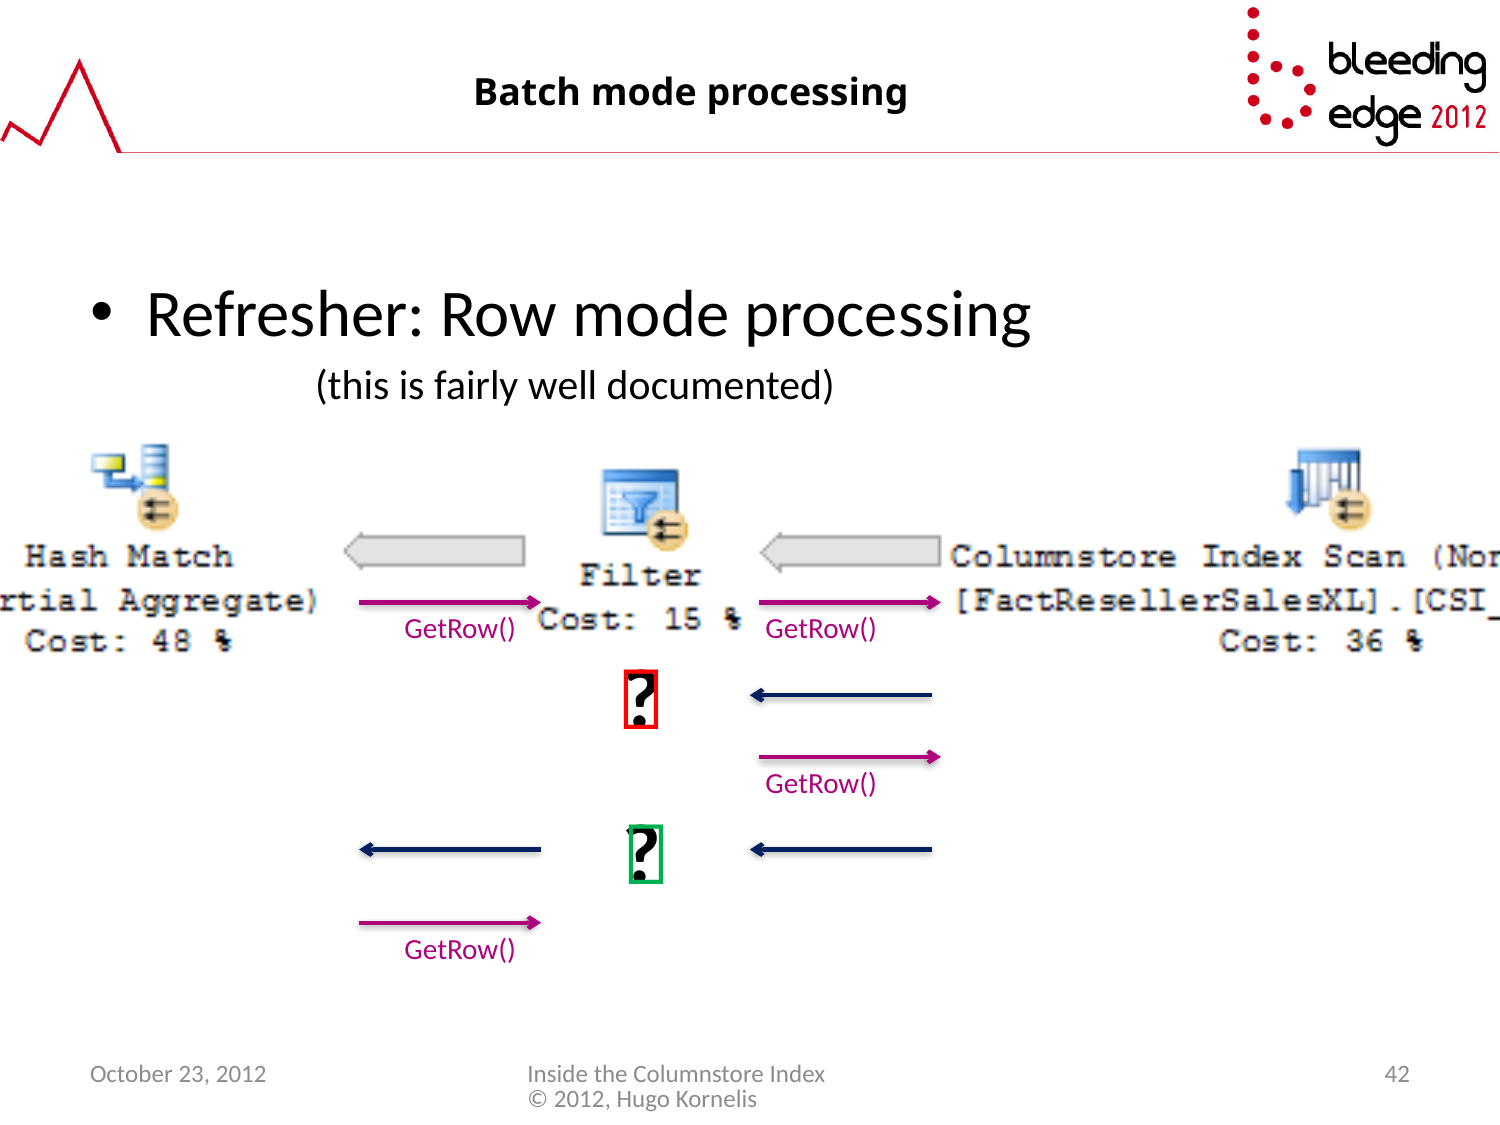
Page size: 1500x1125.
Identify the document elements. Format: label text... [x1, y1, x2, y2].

picture [0, 1, 1500, 153]
list Refresher: Row mode processing (this is fairly well documented) [75, 262, 1425, 435]
list Refresher: Row mode processing (this is fairly well documented) [75, 672, 1425, 1005]
text_box GetRow() [750, 756, 893, 807]
text_box GetRow() [389, 930, 532, 973]
text_box  [601, 672, 682, 754]
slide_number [75, 1042, 425, 1103]
picture [0, 436, 1500, 666]
footer Inside the Columnstore Index © 2012, Hugo Kornelis [512, 1042, 988, 1103]
text_box  [606, 793, 687, 909]
slide_number 42 [1074, 1042, 1425, 1103]
title Batch mode processing [162, 60, 1220, 122]
